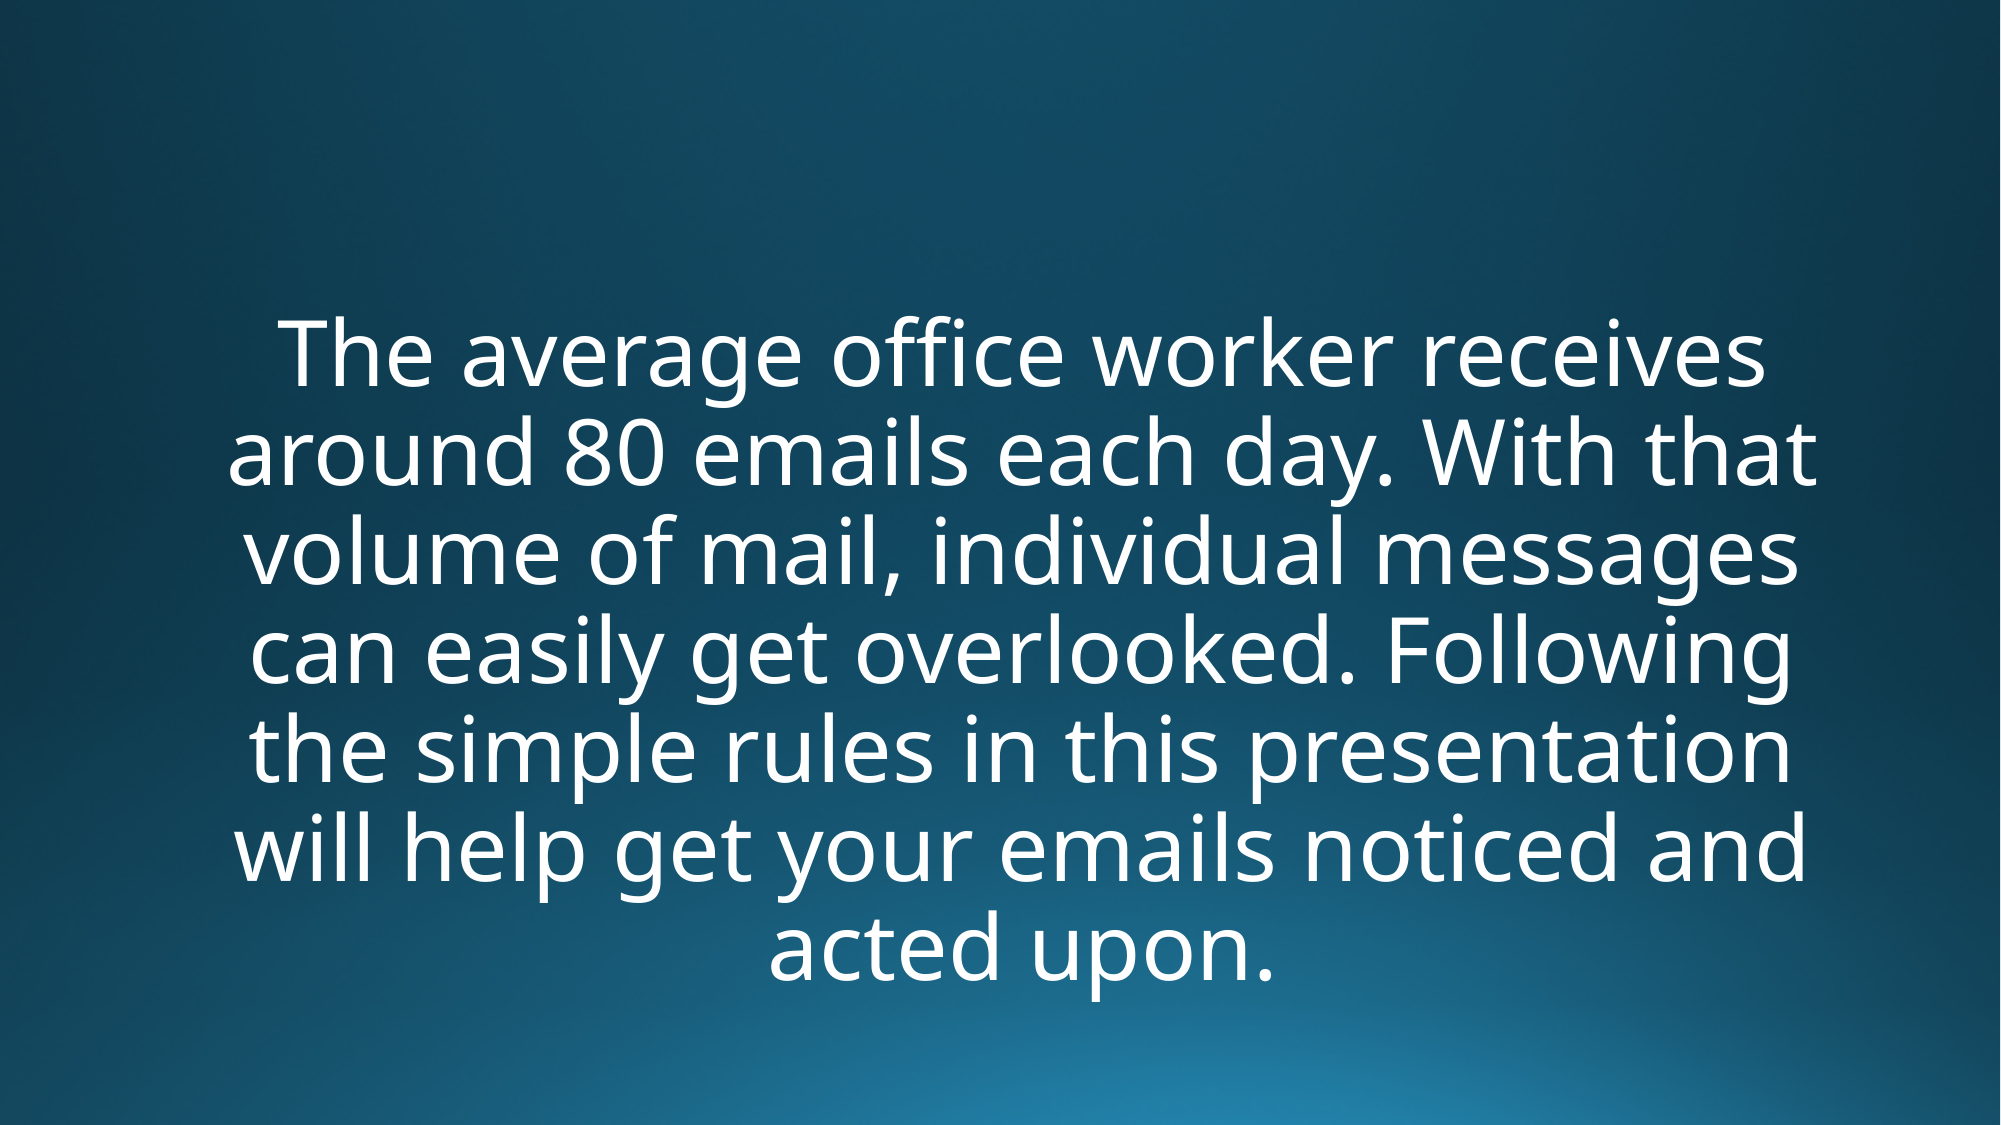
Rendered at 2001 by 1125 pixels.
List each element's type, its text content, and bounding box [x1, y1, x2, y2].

list The average office worker receives around 80 emails each day. With that volume of mail, individual messages can easily get overlooked. Following the simple rules in this presentation will help get your emails noticed and acted upon. [183, 299, 1863, 1014]
picture [0, 0, 2001, 1125]
